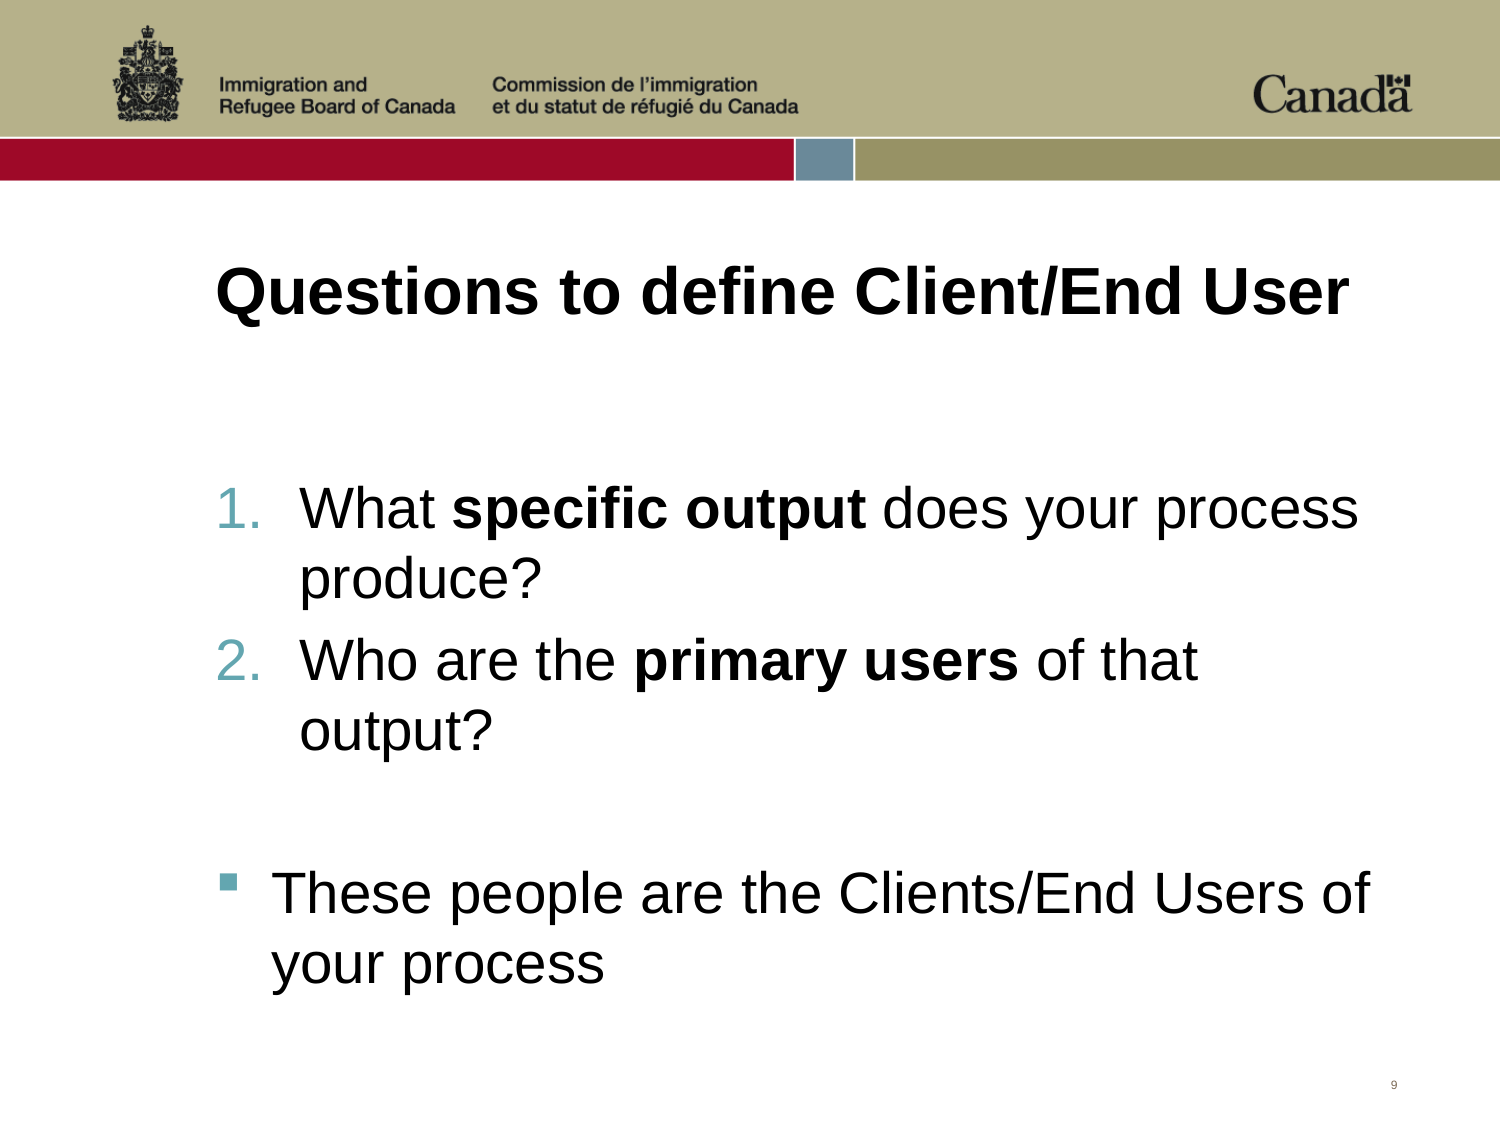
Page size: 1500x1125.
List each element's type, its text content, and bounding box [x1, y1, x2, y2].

list What specific output does your process produce? Who are the primary users of that output? These people are the Clients/End Users of your process [200, 462, 1413, 1000]
slide_number 9 [1099, 1024, 1413, 1101]
picture [0, 0, 1500, 1125]
title Questions to define Client/End User [200, 237, 1413, 425]
